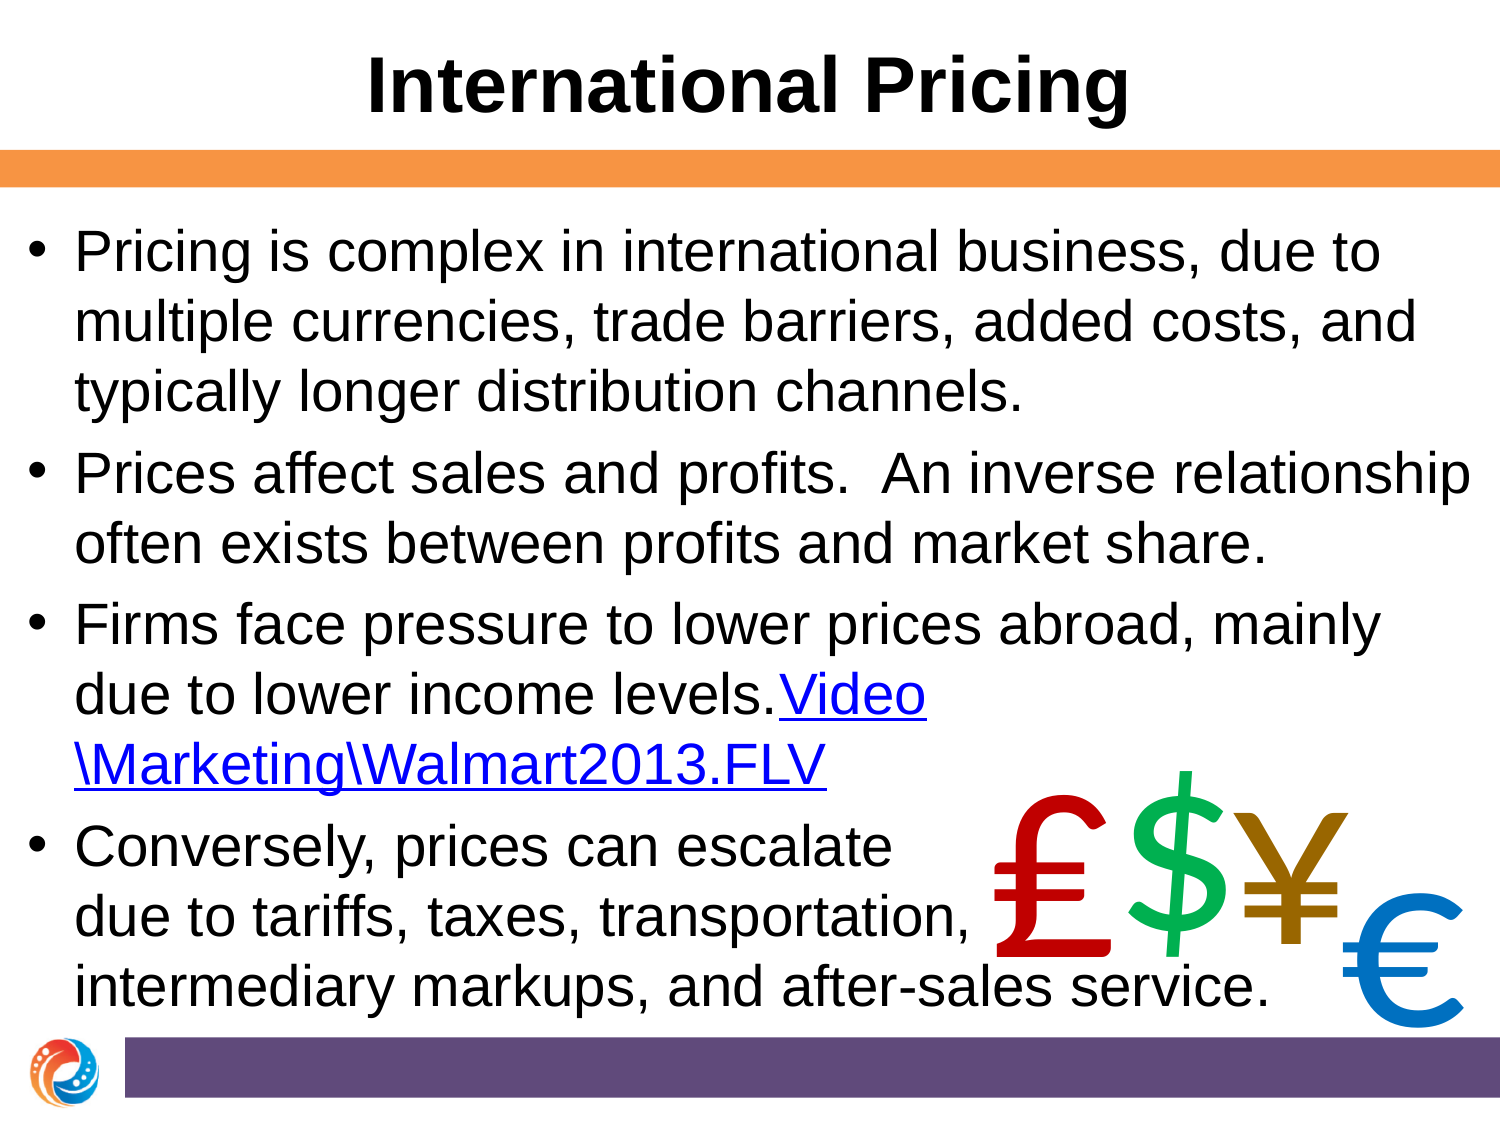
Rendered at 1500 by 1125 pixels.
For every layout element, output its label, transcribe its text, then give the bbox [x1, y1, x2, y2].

text_box € [1350, 769, 1463, 1085]
text_box $ [1099, 672, 1238, 988]
picture [23, 1032, 105, 1111]
title International Pricing [112, 12, 1388, 148]
text_box [1350, 1037, 1500, 1098]
text_box ¥ [1212, 687, 1350, 1125]
text_box Pricing is complex in international business, due to multiple currencies, trade barriers, added costs, and typically longer distribution channels. Prices affect sales and profits. An inverse relationship often exists between profits and market share. Firms face pressure to lower prices abroad, mainly due to lower income levels.Video\Marketing\Walmart2013.FLV Conversely, prices can escalate due to tariffs, taxes, transportation, intermediary markups, and after-sales service. [12, 205, 1490, 985]
text_box ₤ [974, 699, 1113, 1015]
text_box [125, 1037, 1212, 1098]
text_box [0, 148, 1500, 190]
footer Copyright © 2014 Pearson Education [512, 1042, 988, 1103]
